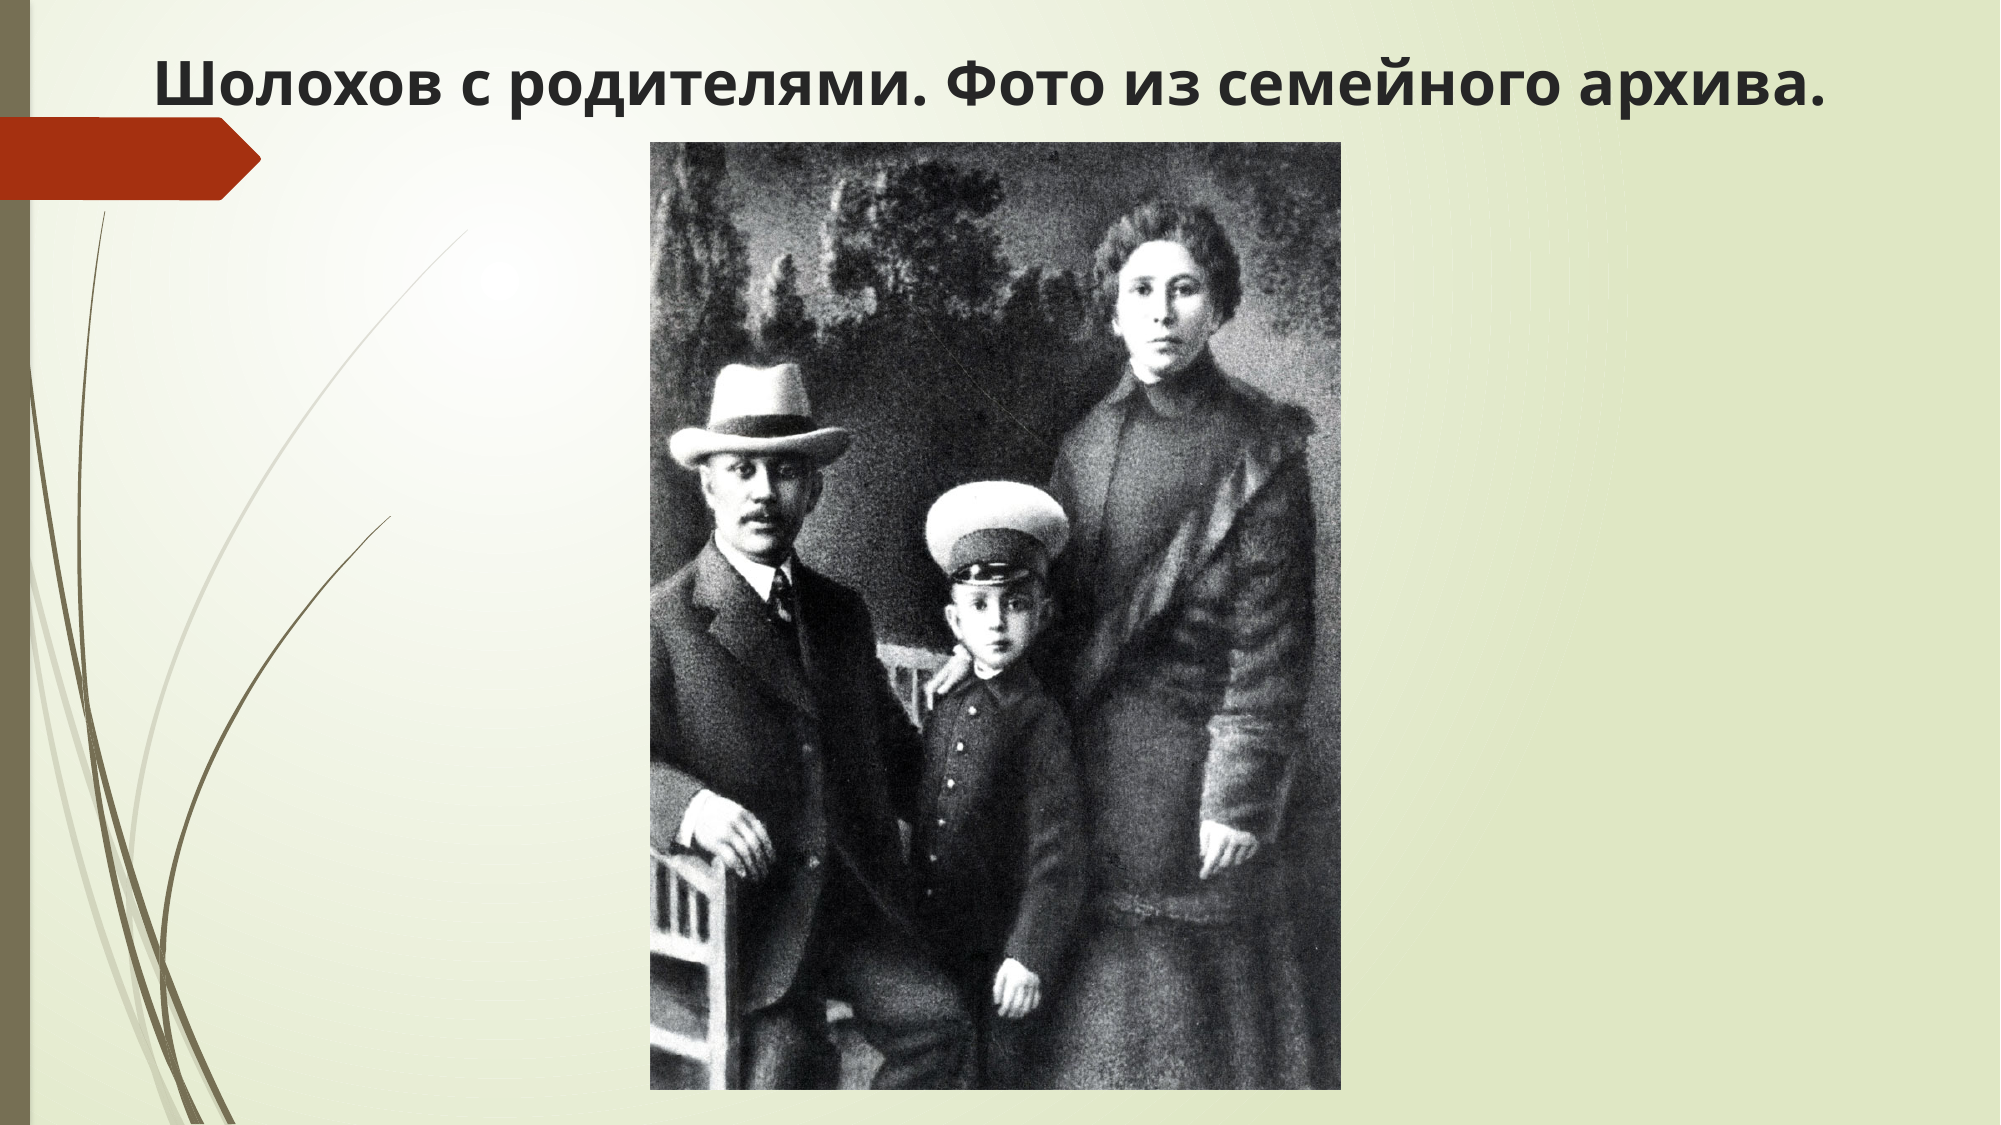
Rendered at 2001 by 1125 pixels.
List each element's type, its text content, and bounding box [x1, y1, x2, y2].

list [649, 142, 1342, 1090]
title Шолохов с родителями. Фото из семейного архива. [137, 36, 1863, 129]
